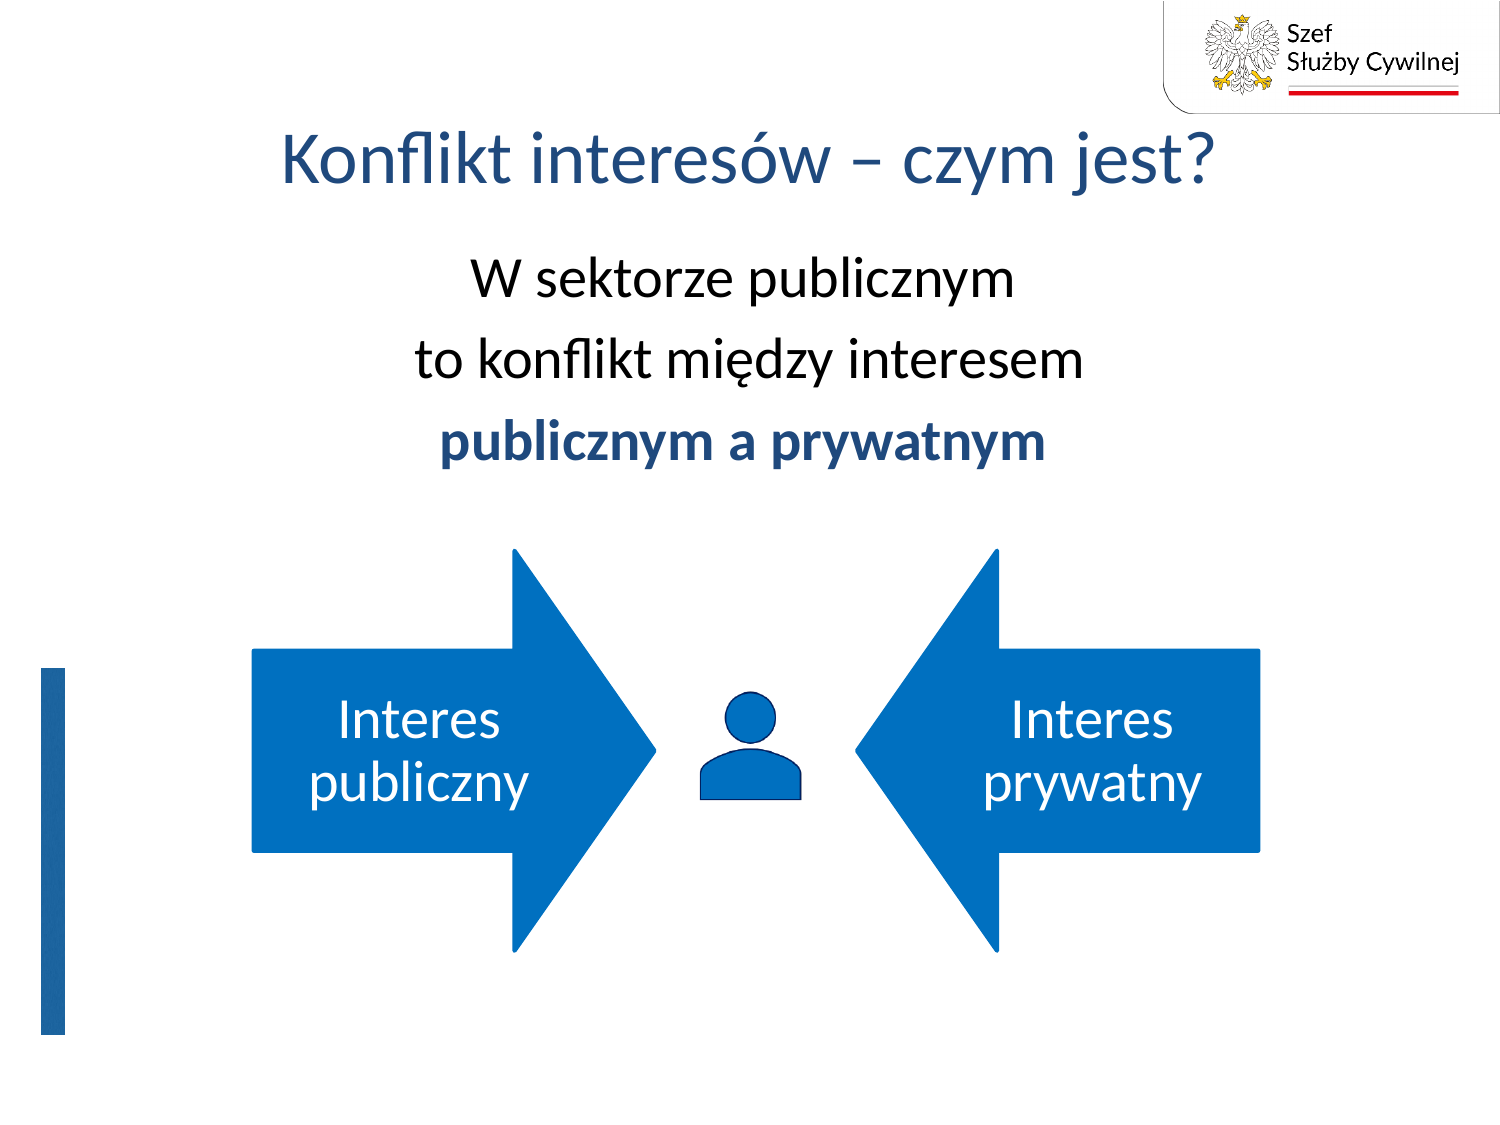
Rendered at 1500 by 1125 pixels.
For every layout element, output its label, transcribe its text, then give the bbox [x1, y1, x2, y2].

list W sektorze publicznym to konflikt między interesem publicznym a prywatnym [100, 231, 1400, 504]
title Konflikt interesów – czym jest? [100, 100, 1400, 226]
picture [1163, 0, 1500, 114]
picture [41, 668, 65, 1035]
picture [674, 670, 826, 821]
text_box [253, 549, 1259, 952]
